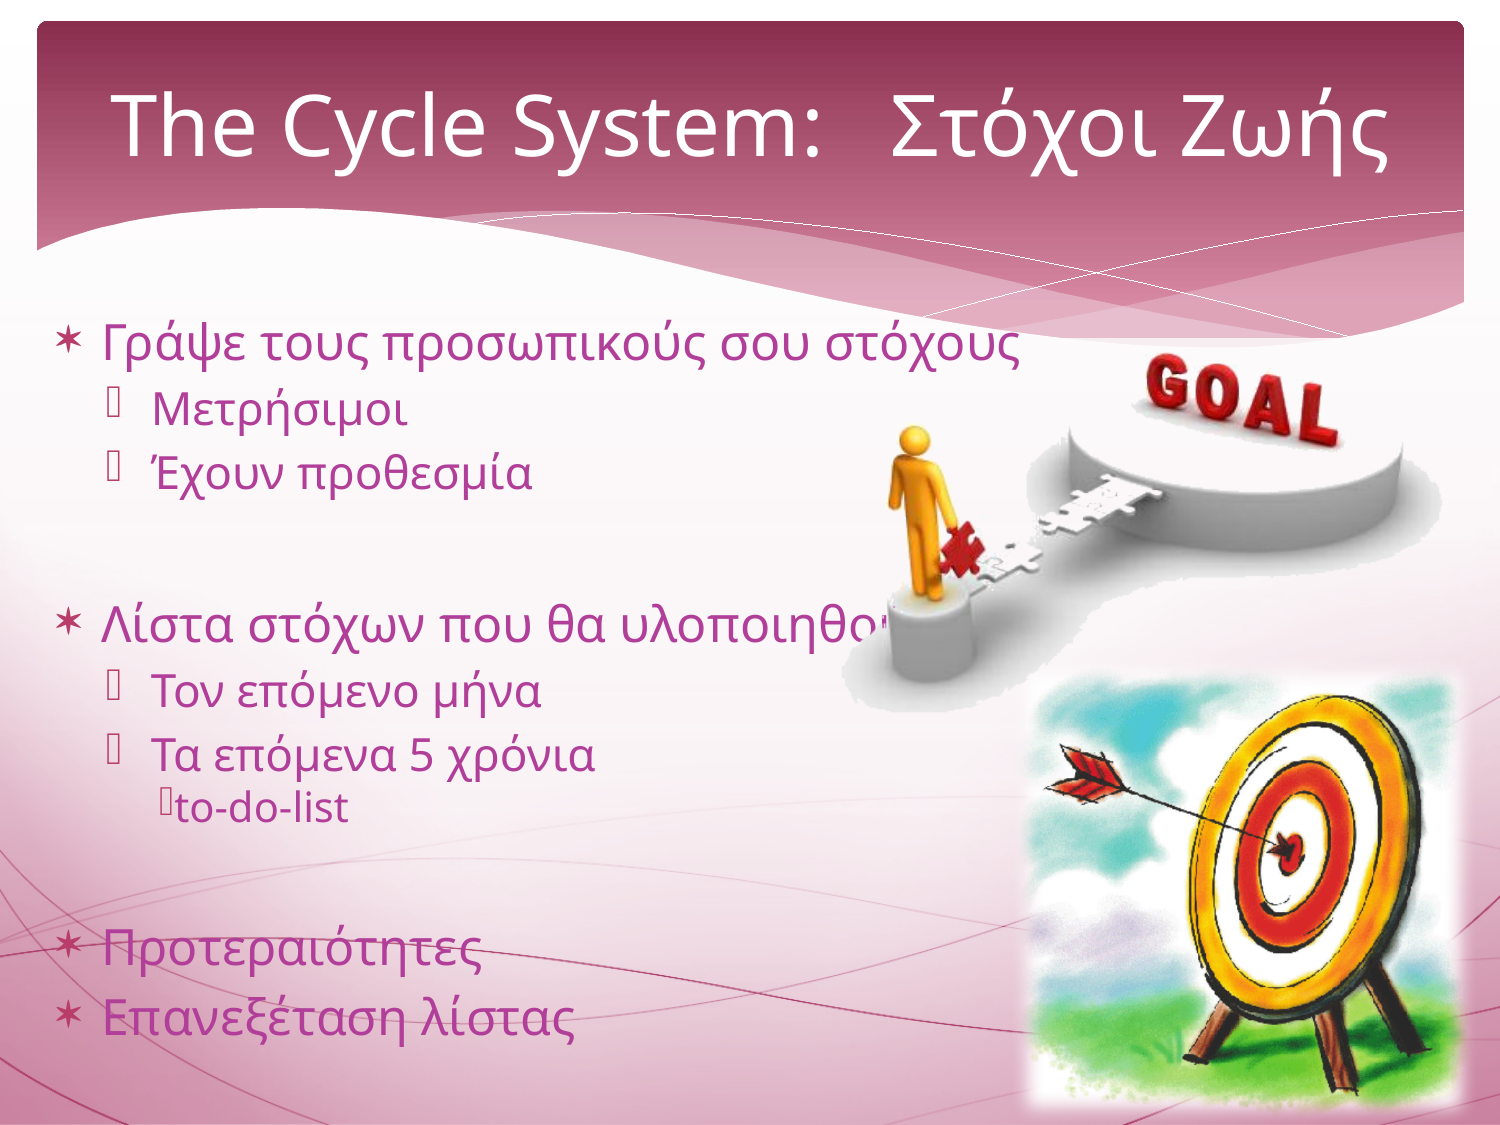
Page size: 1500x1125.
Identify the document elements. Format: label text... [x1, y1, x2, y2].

list Γράψε τους προσωπικούς σου στόχους Μετρήσιμοι Έχουν προθεσμία Λίστα στόχων που θα υλοποιηθούν Τον επόμενο μήνα Τα επόμενα 5 χρόνια to-do-list Προτεραιότητες Επανεξέταση λίστας [41, 302, 1003, 1083]
picture [820, 290, 1479, 1125]
title The Cycle System: Στόχοι Ζωής [75, 19, 1425, 225]
